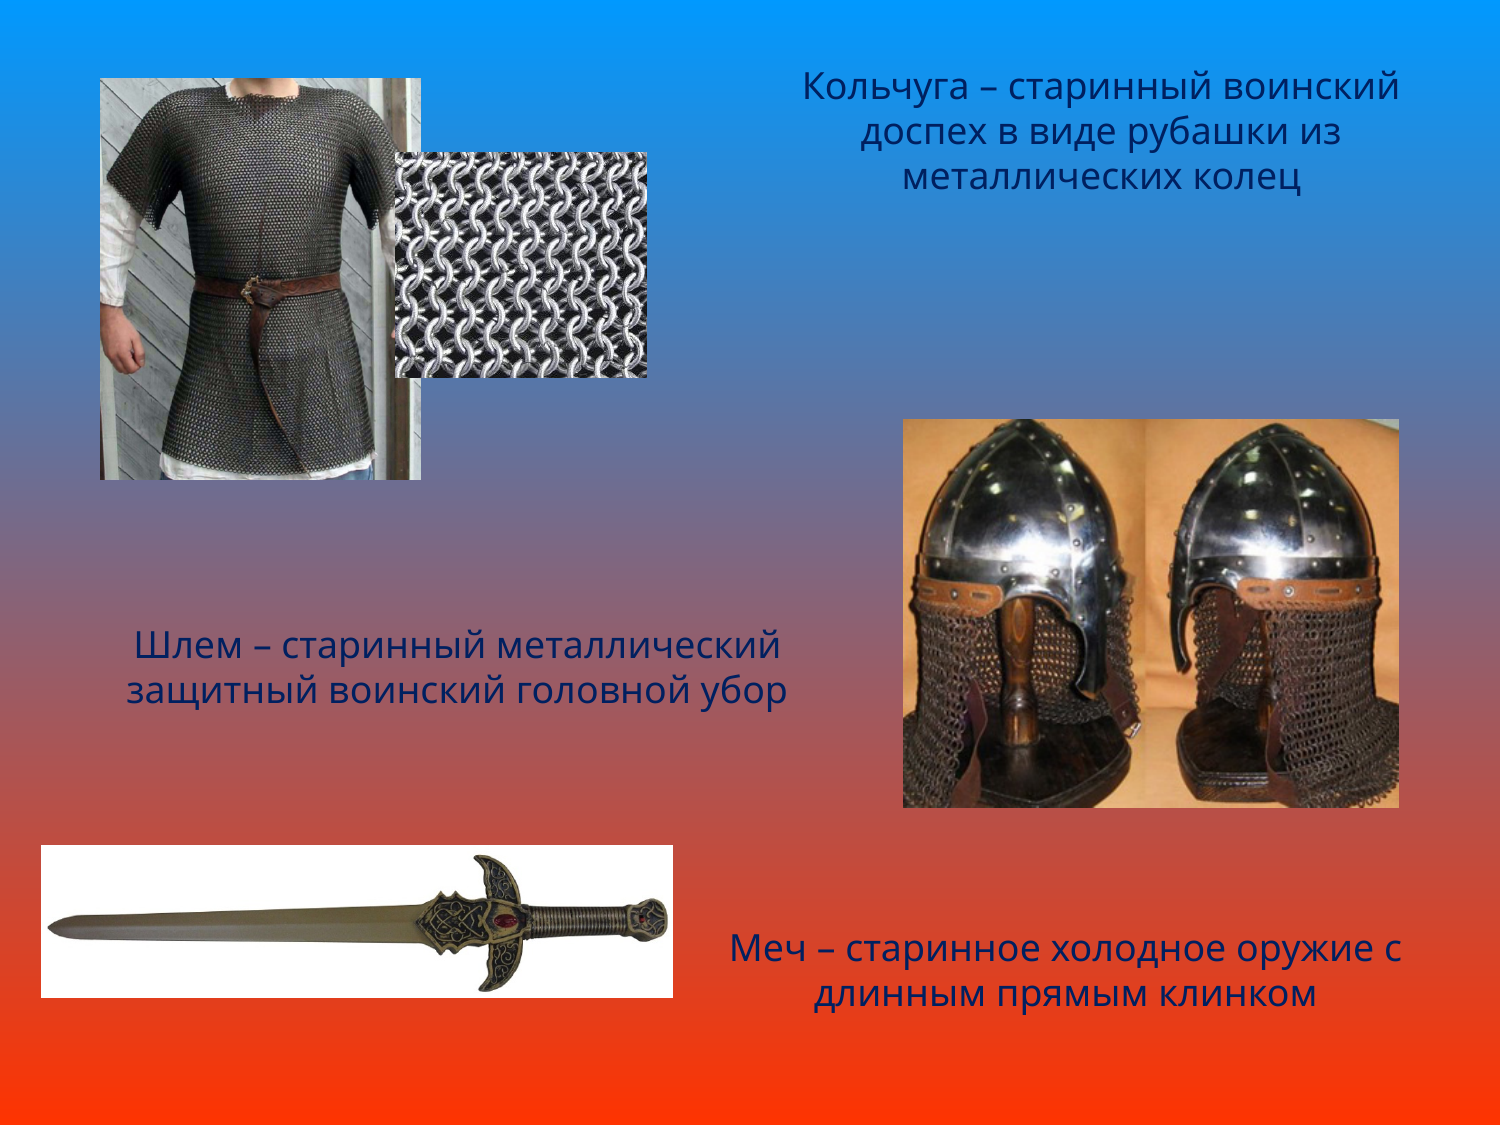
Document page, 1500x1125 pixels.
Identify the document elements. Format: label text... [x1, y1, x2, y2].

text_box Меч – старинное холодное оружие с длинным прямым клинком [690, 916, 1441, 1022]
picture [903, 418, 1399, 809]
text_box Шлем – старинный металлический защитный воинский головной убор [41, 613, 874, 719]
text_box Кольчуга – старинный воинский доспех в виде рубашки из металлических колец [785, 54, 1418, 205]
picture [41, 845, 674, 999]
picture [100, 78, 647, 481]
